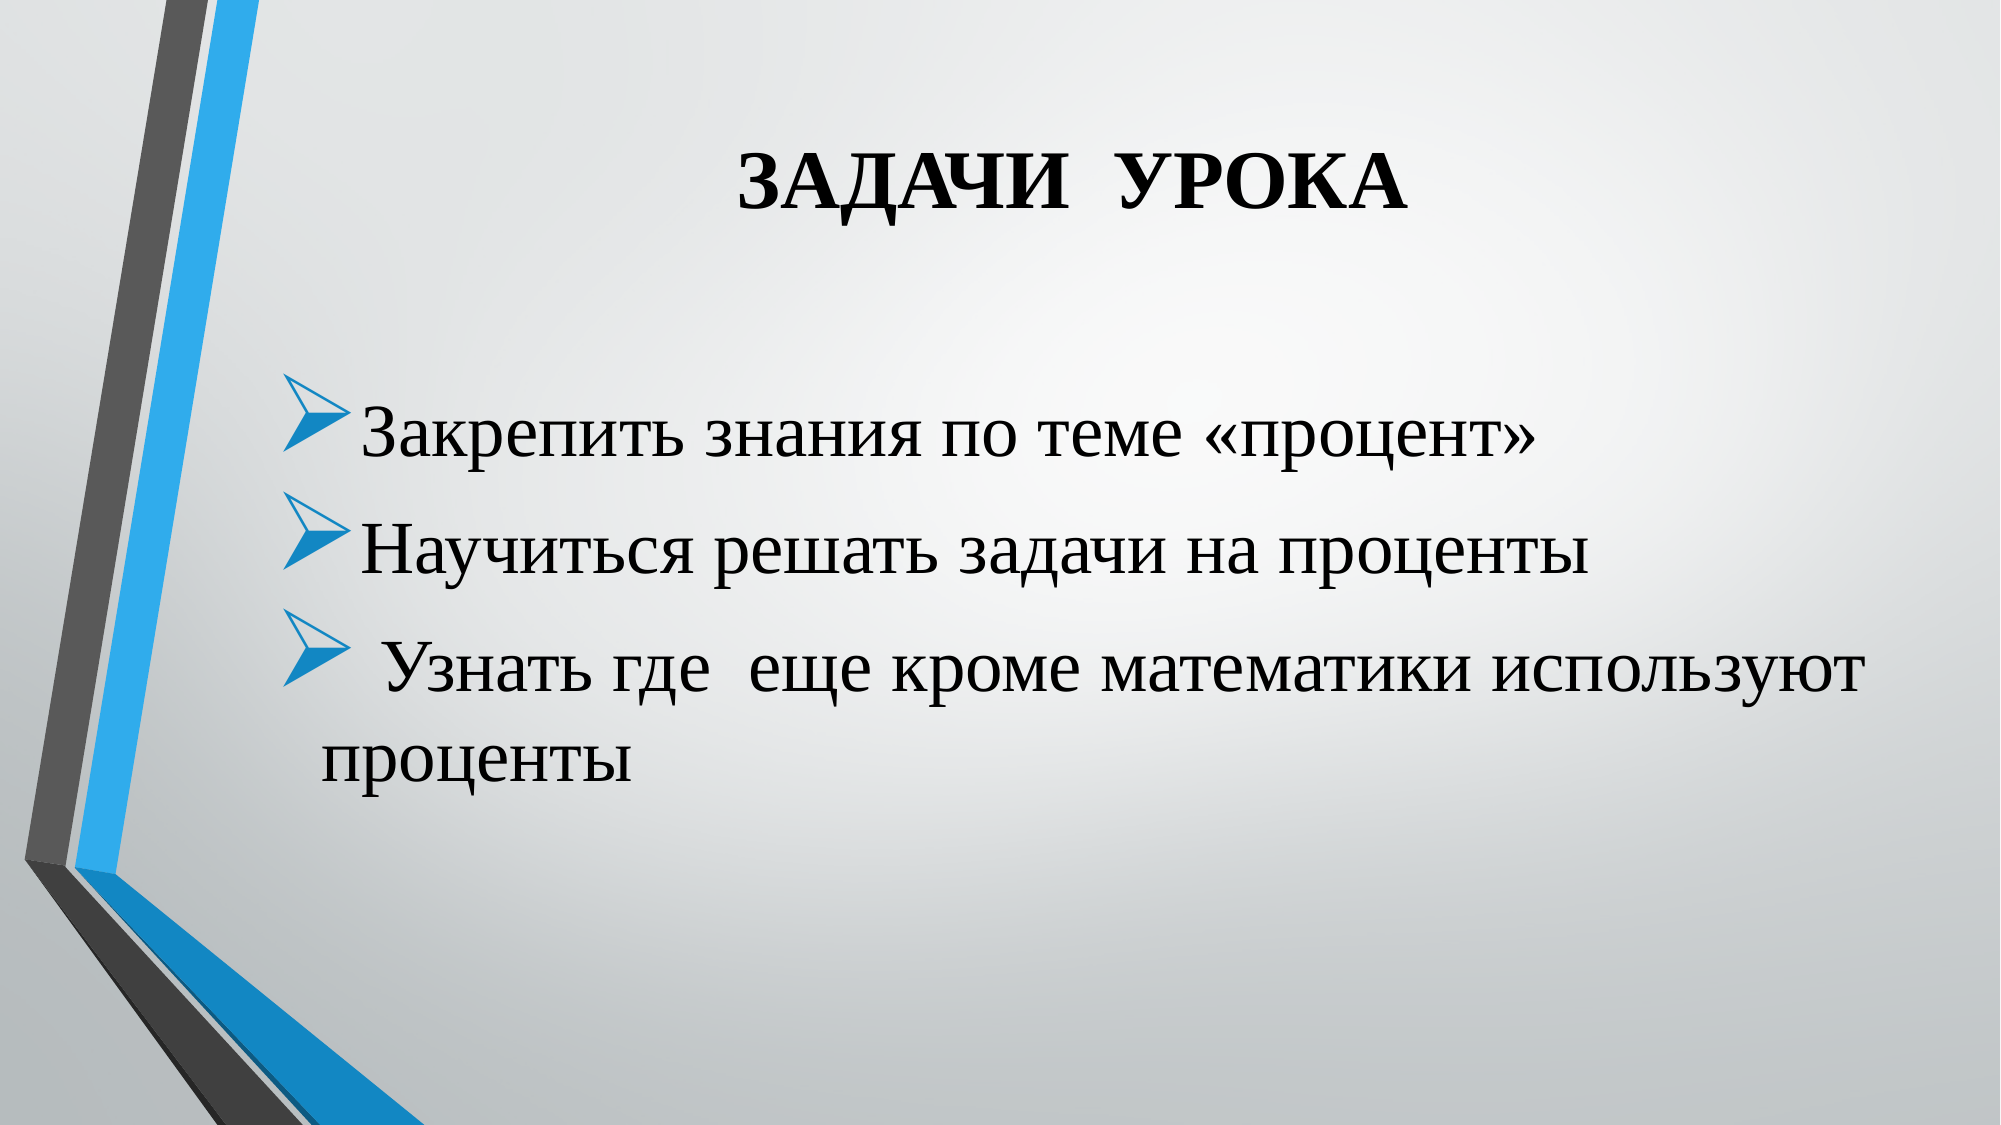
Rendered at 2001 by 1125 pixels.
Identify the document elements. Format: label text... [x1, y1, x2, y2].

title ЗАДАЧИ УРОКА [250, 31, 1895, 320]
list Закрепить знания по теме «процент» Научиться решать задачи на проценты Узнать где еще кроме математики используют проценты [259, 332, 1903, 846]
